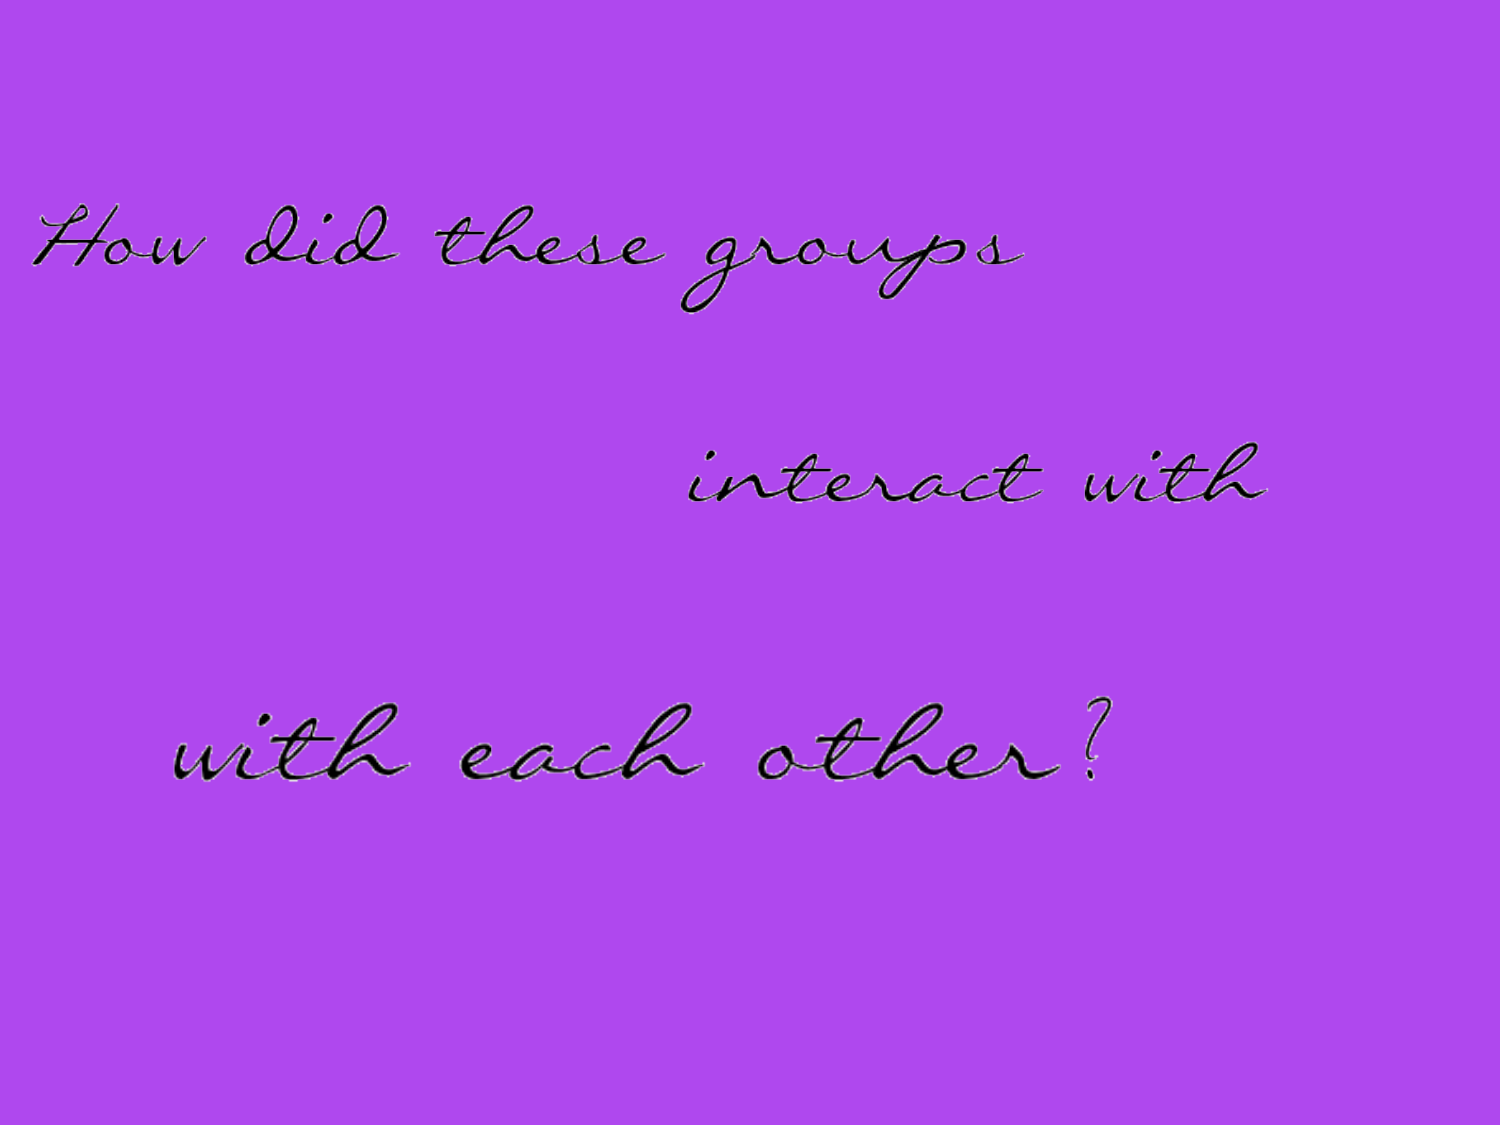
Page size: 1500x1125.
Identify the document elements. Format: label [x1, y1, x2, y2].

picture [24, 174, 1048, 338]
picture [660, 412, 1280, 576]
picture [146, 679, 1148, 863]
